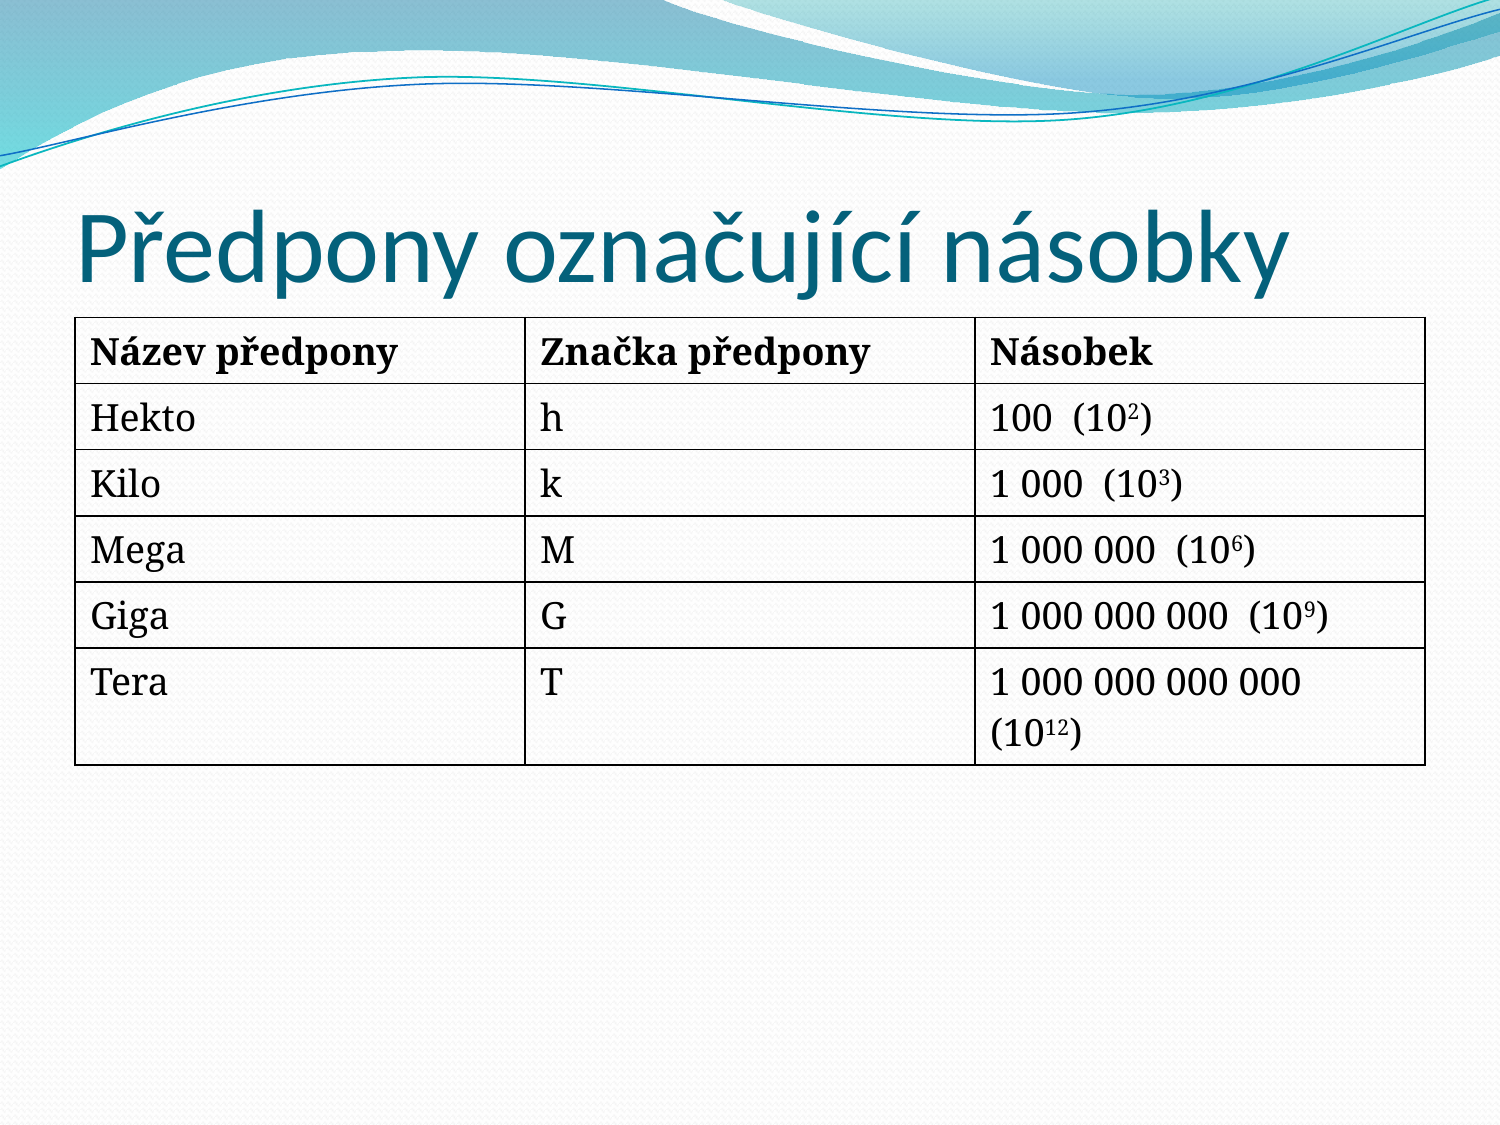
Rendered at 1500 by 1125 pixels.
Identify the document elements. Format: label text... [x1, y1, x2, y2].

title Předpony označující násobky [75, 115, 1425, 303]
table_cell Giga [76, 583, 524, 647]
table_cell 1 000 000 000 000 (1012) [976, 649, 1424, 764]
table_cell k [526, 450, 974, 515]
table_cell h [526, 384, 974, 449]
table_header Násobek [976, 318, 1424, 383]
table_header Název předpony [76, 318, 524, 383]
table_cell 1 000 (103) [976, 450, 1424, 515]
table_cell Hekto [76, 384, 524, 449]
table_cell Tera [76, 649, 524, 764]
table_cell M [526, 517, 974, 581]
table_cell Mega [76, 517, 524, 581]
table_cell Kilo [76, 450, 524, 515]
table_cell 1 000 000 000 (109) [976, 583, 1424, 647]
table_cell 100 (102) [976, 384, 1424, 449]
table_cell T [526, 649, 974, 764]
table_header Značka předpony [526, 318, 974, 383]
table_cell G [526, 583, 974, 647]
table_cell 1 000 000 (106) [976, 517, 1424, 581]
